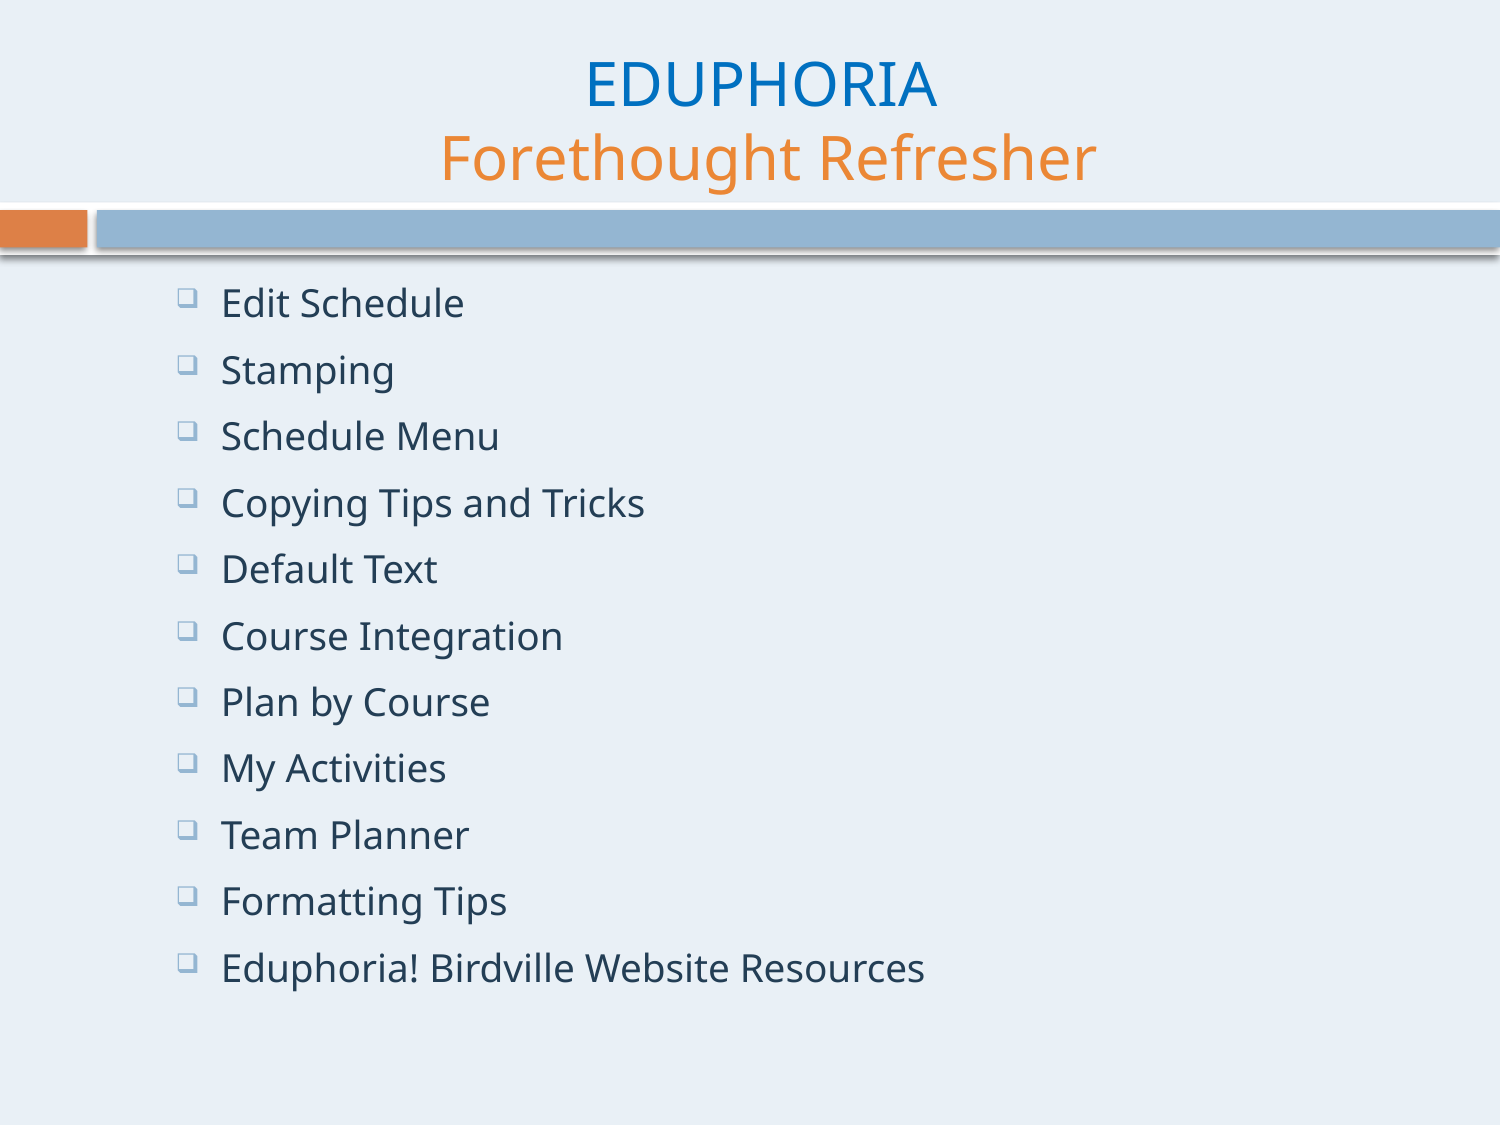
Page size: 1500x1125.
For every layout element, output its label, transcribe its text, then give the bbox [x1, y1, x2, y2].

title EDUPHORIA Forethought Refresher [100, 37, 1438, 200]
list Edit Schedule Stamping Schedule Menu Copying Tips and Tricks Default Text Course Integration Plan by Course My Activities Team Planner Formatting Tips Eduphoria! Birdville Website Resources [100, 262, 1438, 1000]
